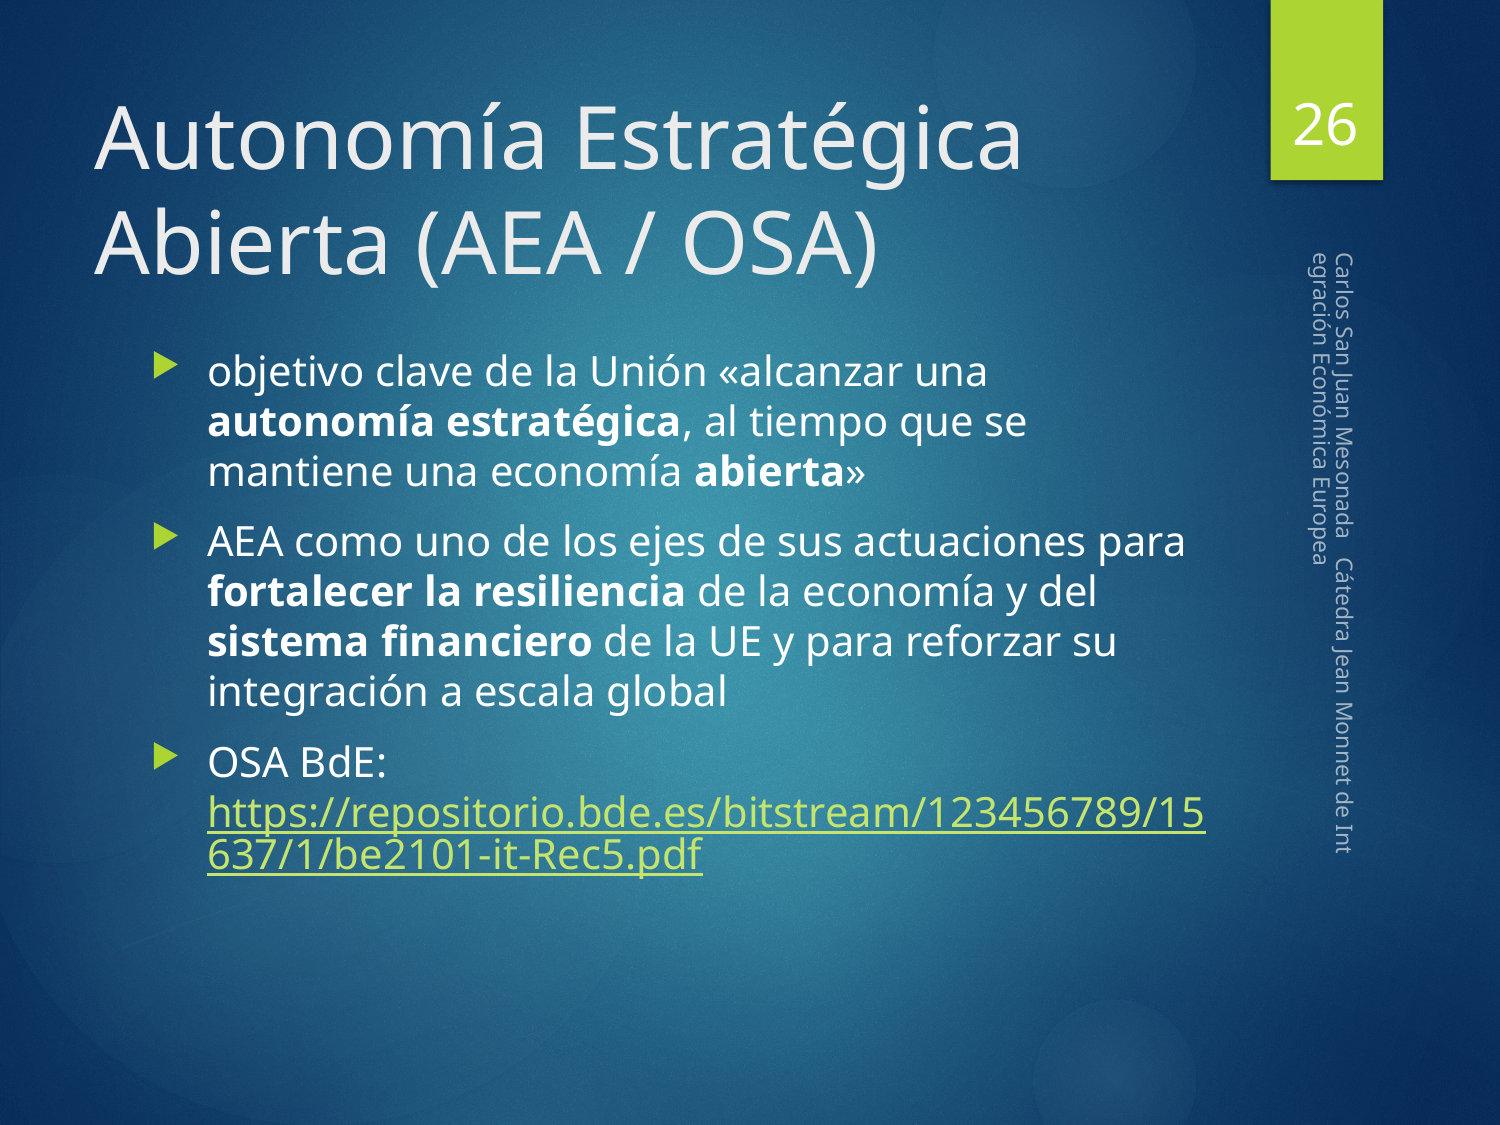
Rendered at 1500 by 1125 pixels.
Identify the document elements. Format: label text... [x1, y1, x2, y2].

title Autonomía Estratégica Abierta (AEA / OSA) [79, 74, 1237, 304]
footer Carlos San Juan Mesonada Cátedra Jean Monnet de Integración Económica Europea [1320, 237, 1358, 871]
slide_number 26 [1273, 48, 1378, 175]
list objetivo clave de la Unión «alcanzar una autonomía estratégica, al tiempo que se mantiene una economía abierta» AEA como uno de los ejes de sus actuaciones para fortalecer la resiliencia de la economía y del sistema financiero de la UE y para reforzar su integración a escala global OSA BdE: https://repositorio.bde.es/bitstream/123456789/15637/1/be2101-it-Rec5.pdf [135, 336, 1237, 1025]
